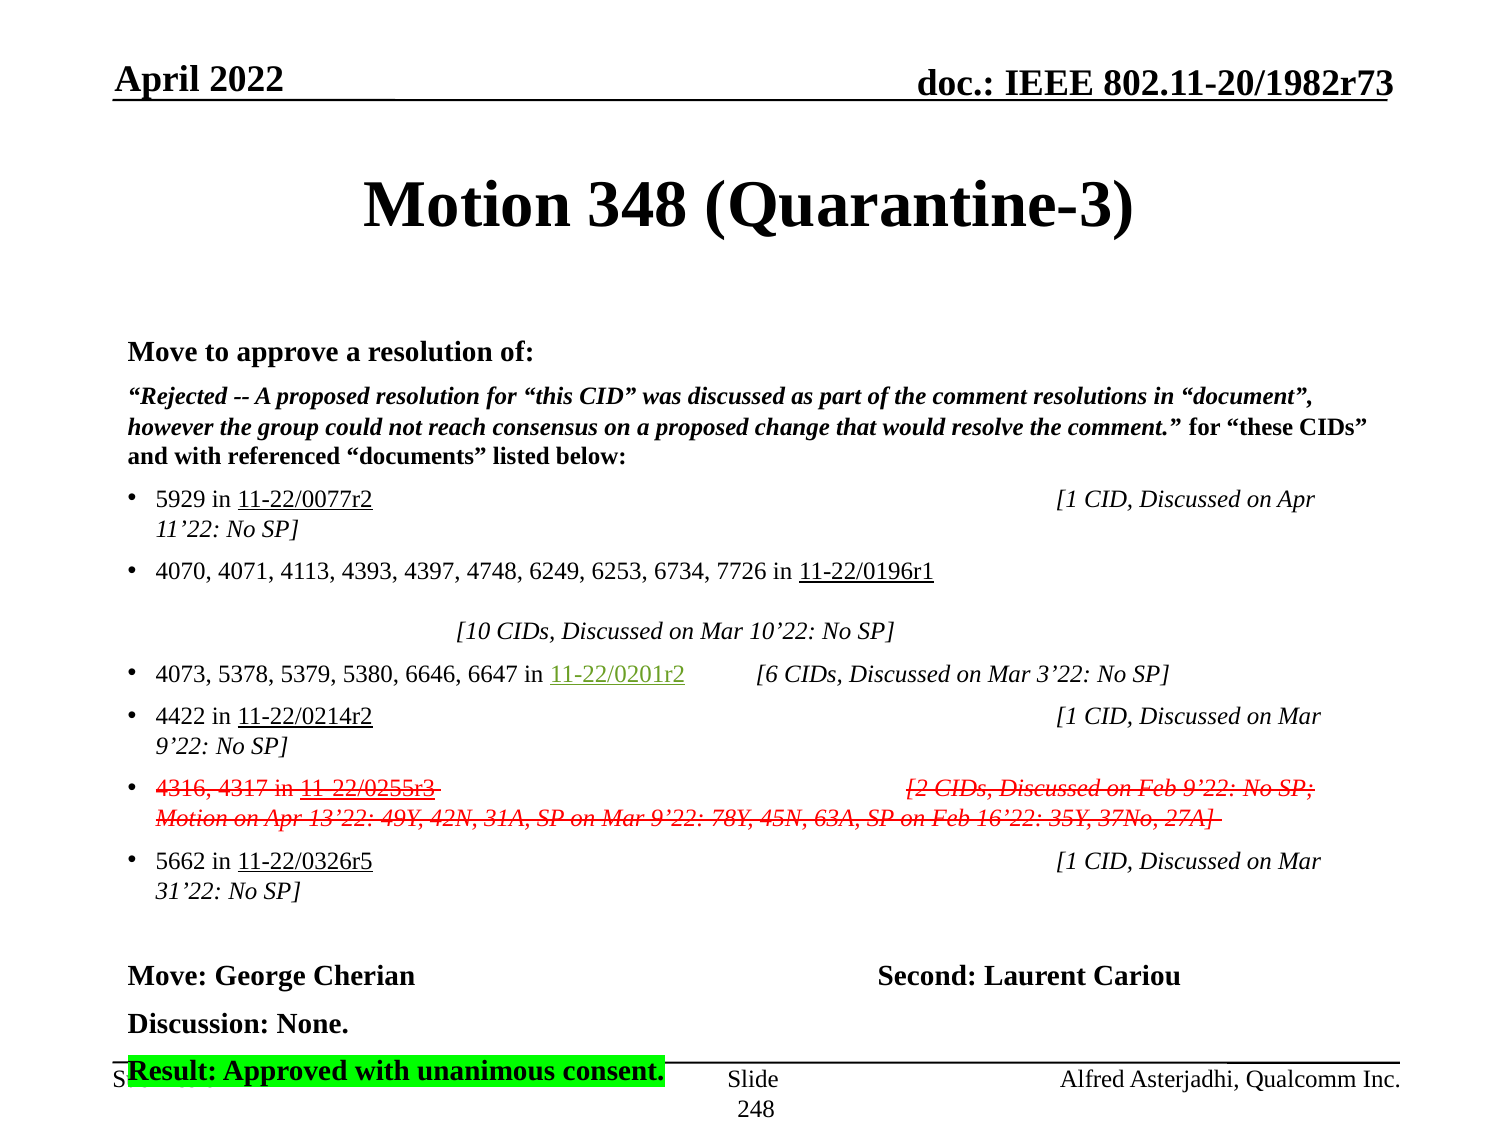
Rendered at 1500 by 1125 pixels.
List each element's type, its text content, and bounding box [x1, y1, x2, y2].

footer Alfred Asterjadhi, Qualcomm Inc. [878, 1061, 1402, 1093]
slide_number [114, 54, 423, 100]
title Motion 348 (Quarantine-3) [112, 112, 1388, 288]
list Move to approve a resolution of: “Rejected -- A proposed resolution for “this CID” was discussed as part of the comment resolutions in “document”, however the group could not reach consensus on a proposed change that would resolve the comment.” for “these CIDs” and with referenced “documents” listed below: 5929 in 11-22/0077r2 [1 CID, Discussed on Apr 11’22: No SP] 4070, 4071, 4113, 4393, 4397, 4748, 6249, 6253, 6734, 7726 in 11-22/0196r1 [10 CIDs, Discussed on Mar 10’22: No SP] 4073, 5378, 5379, 5380, 6646, 6647 in 11-22/0201r2 [6 CIDs, Discussed on Mar 3’22: No SP] 4422 in 11-22/0214r2 [1 CID, Discussed on Mar 9’22: No SP] 4316, 4317 in 11-22/0255r3 [2 CIDs, Discussed on Feb 9’22: No SP; Motion on Apr 13’22: 49Y, 42N, 31A, SP on Mar 9’22: 78Y, 45N, 63A, SP on Feb 16’22: 35Y, 37No, 27A] 5662 in 11-22/0326r5 [1 CID, Discussed on Mar 31’22: No SP] Move: George Cherian Second: Laurent Cariou Discussion: None. Result: Approved with unanimous consent. Note: CIDs that have been discussed and for which the group could not reach consensus. [112, 324, 1388, 1063]
slide_number Slide 248 [712, 1061, 800, 1123]
